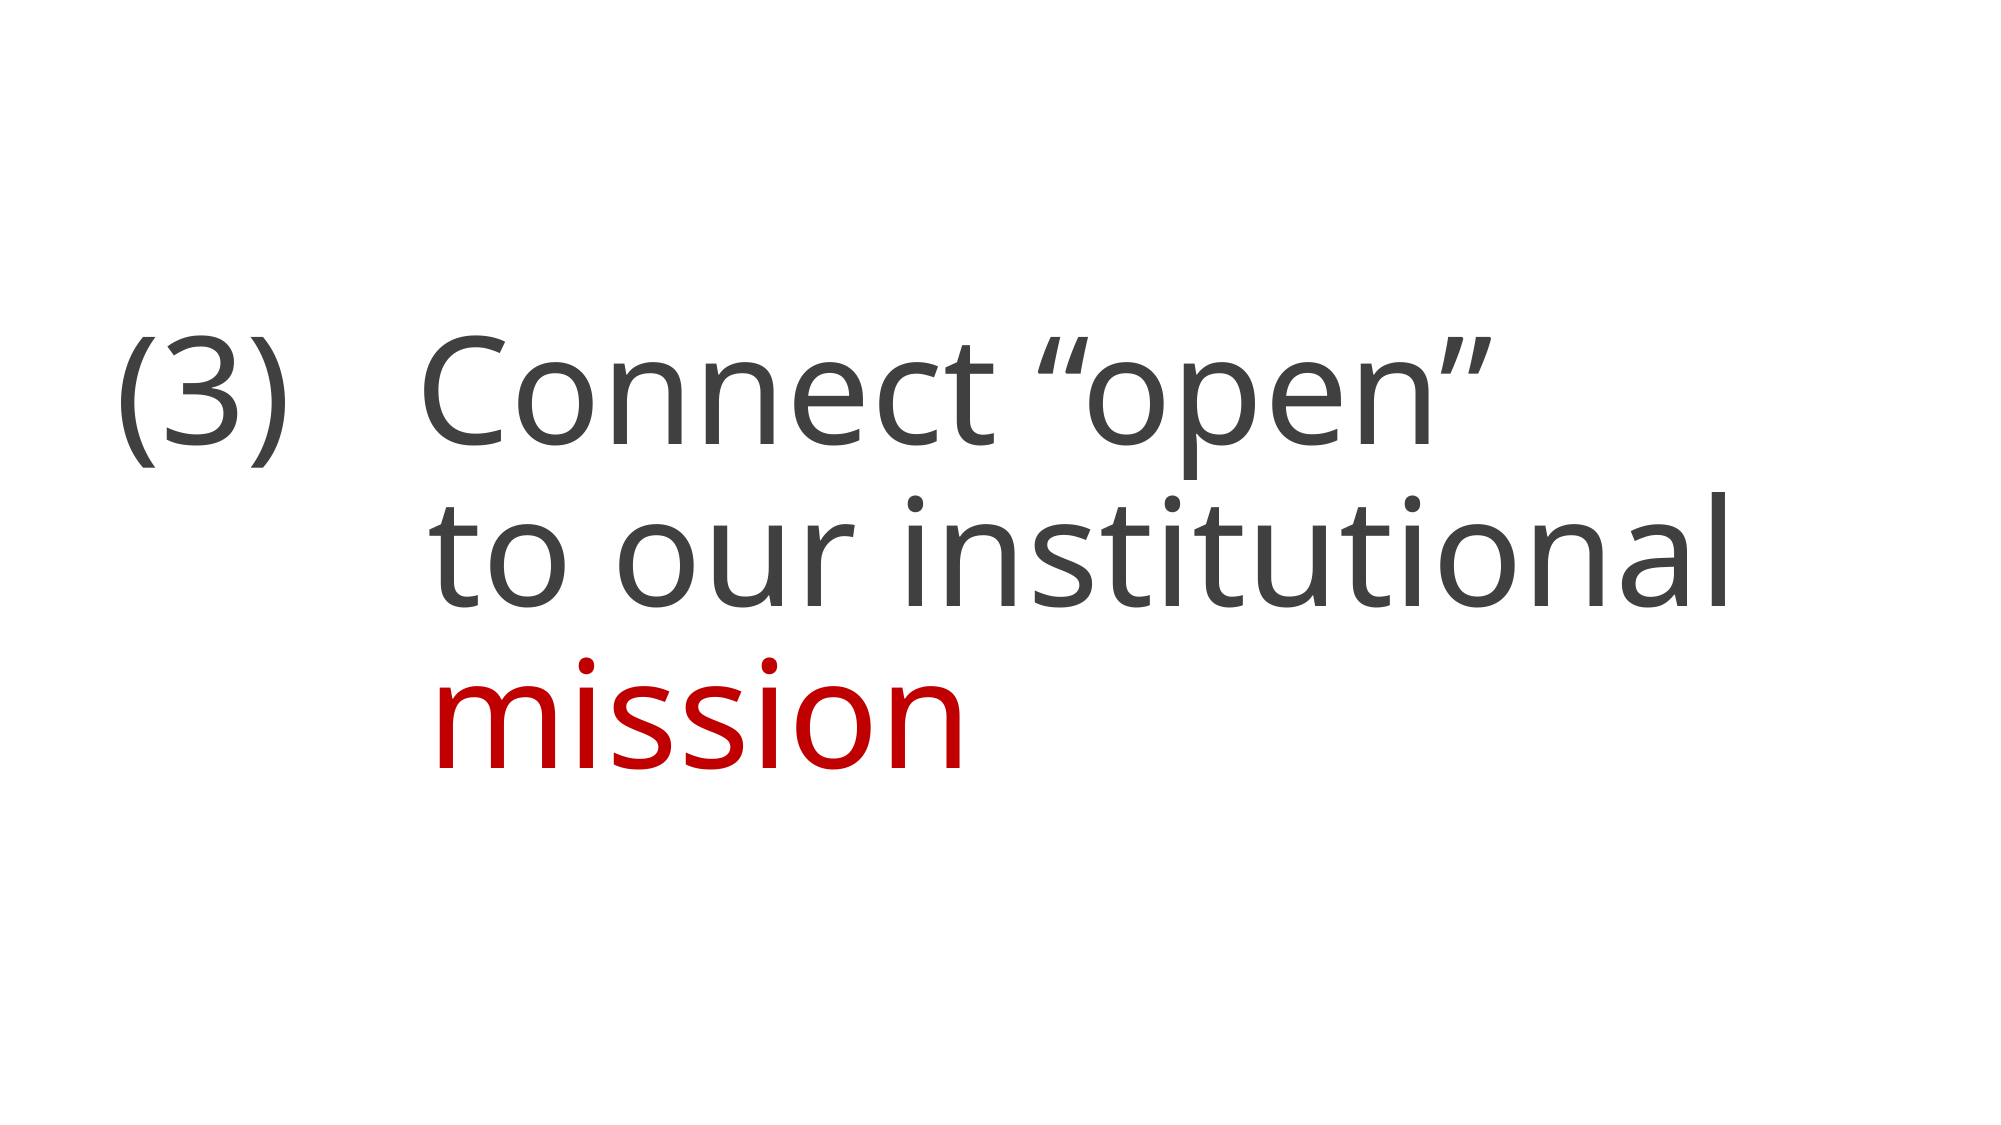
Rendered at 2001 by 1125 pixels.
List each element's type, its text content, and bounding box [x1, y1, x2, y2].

title (3) Connect “open” to our institutional mission [100, 259, 1897, 809]
